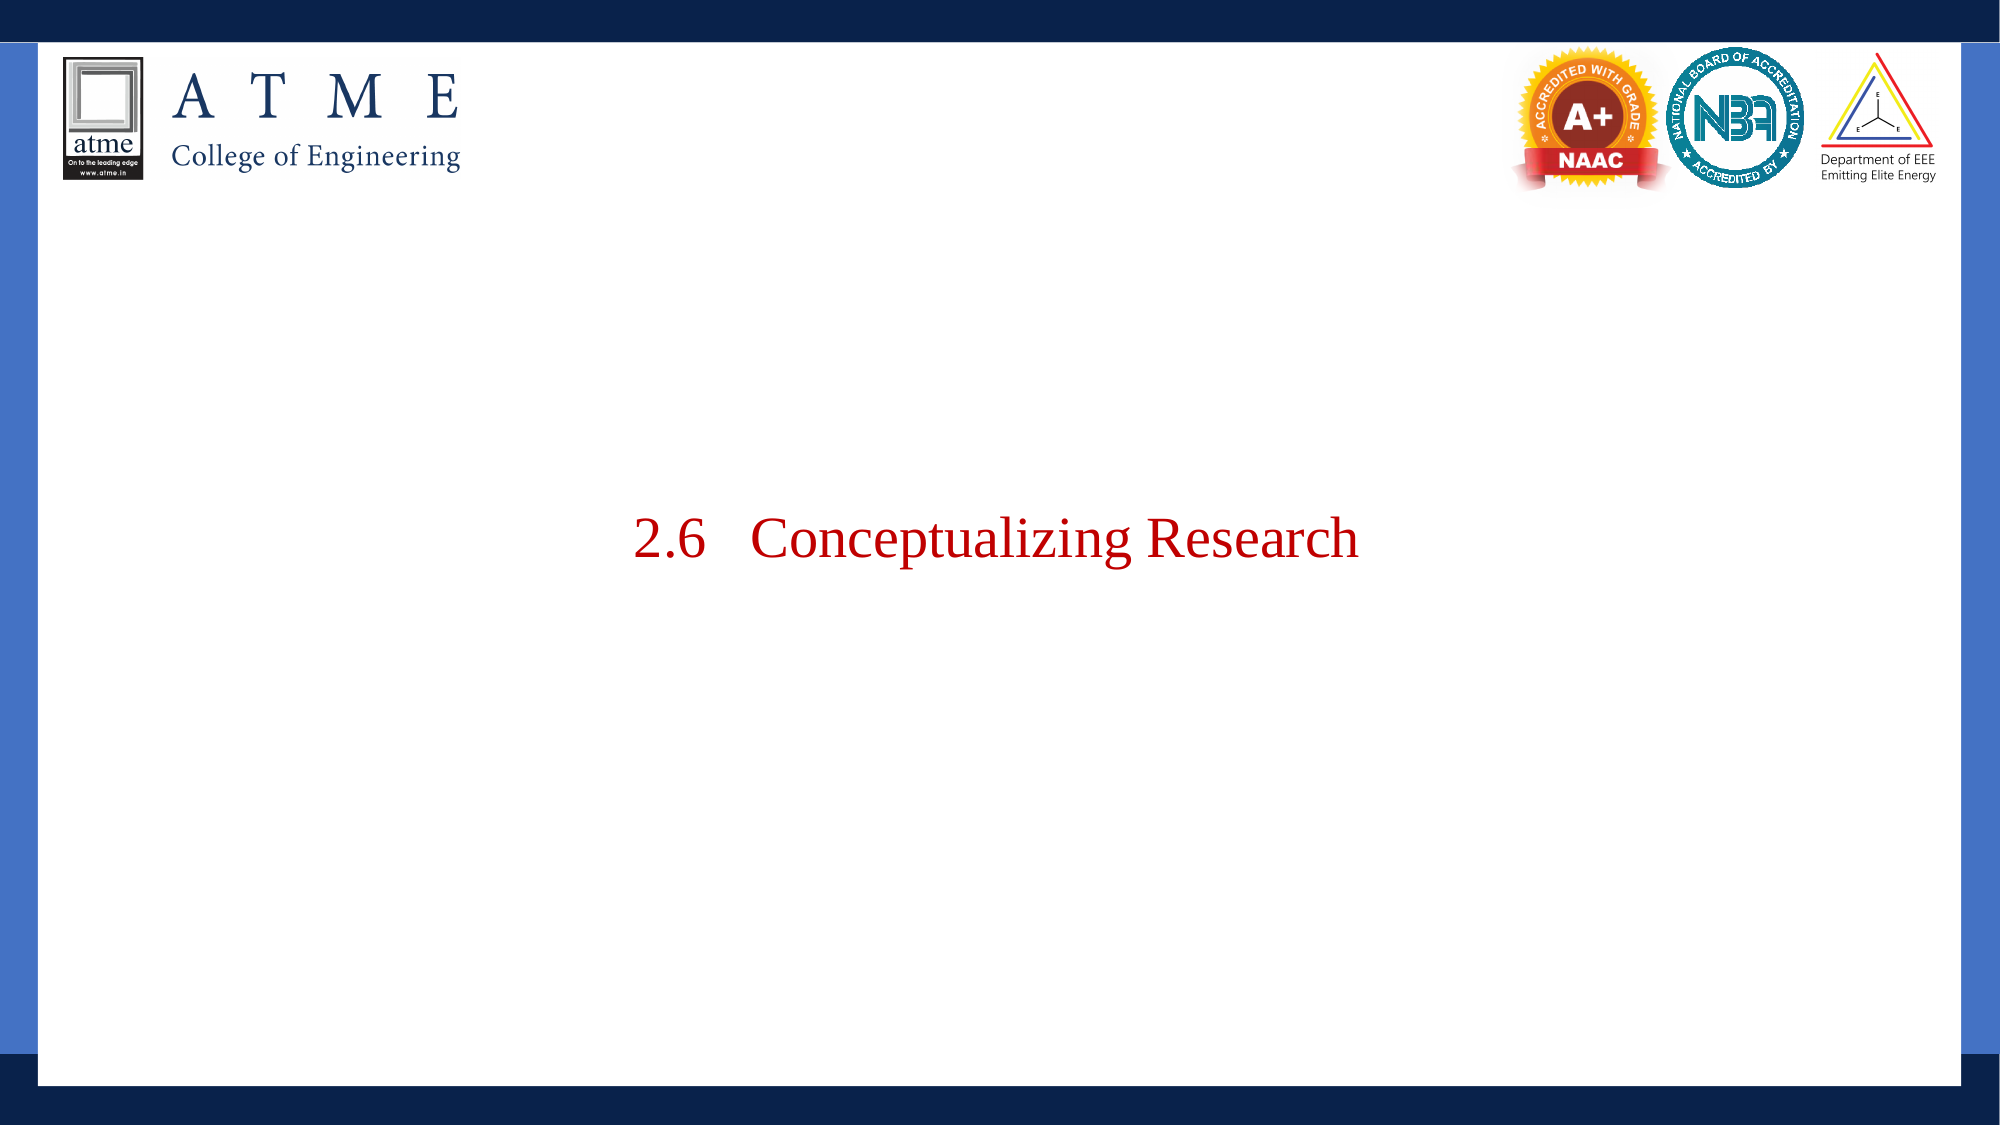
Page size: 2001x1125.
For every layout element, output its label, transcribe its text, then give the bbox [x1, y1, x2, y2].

list 2.6 Conceptualizing Research [187, 337, 1808, 1000]
picture [0, 0, 2000, 43]
picture [1531, 60, 1651, 180]
picture [63, 57, 461, 180]
picture [0, 1054, 2000, 1125]
picture [1666, 47, 1804, 188]
picture [1815, 49, 1939, 184]
